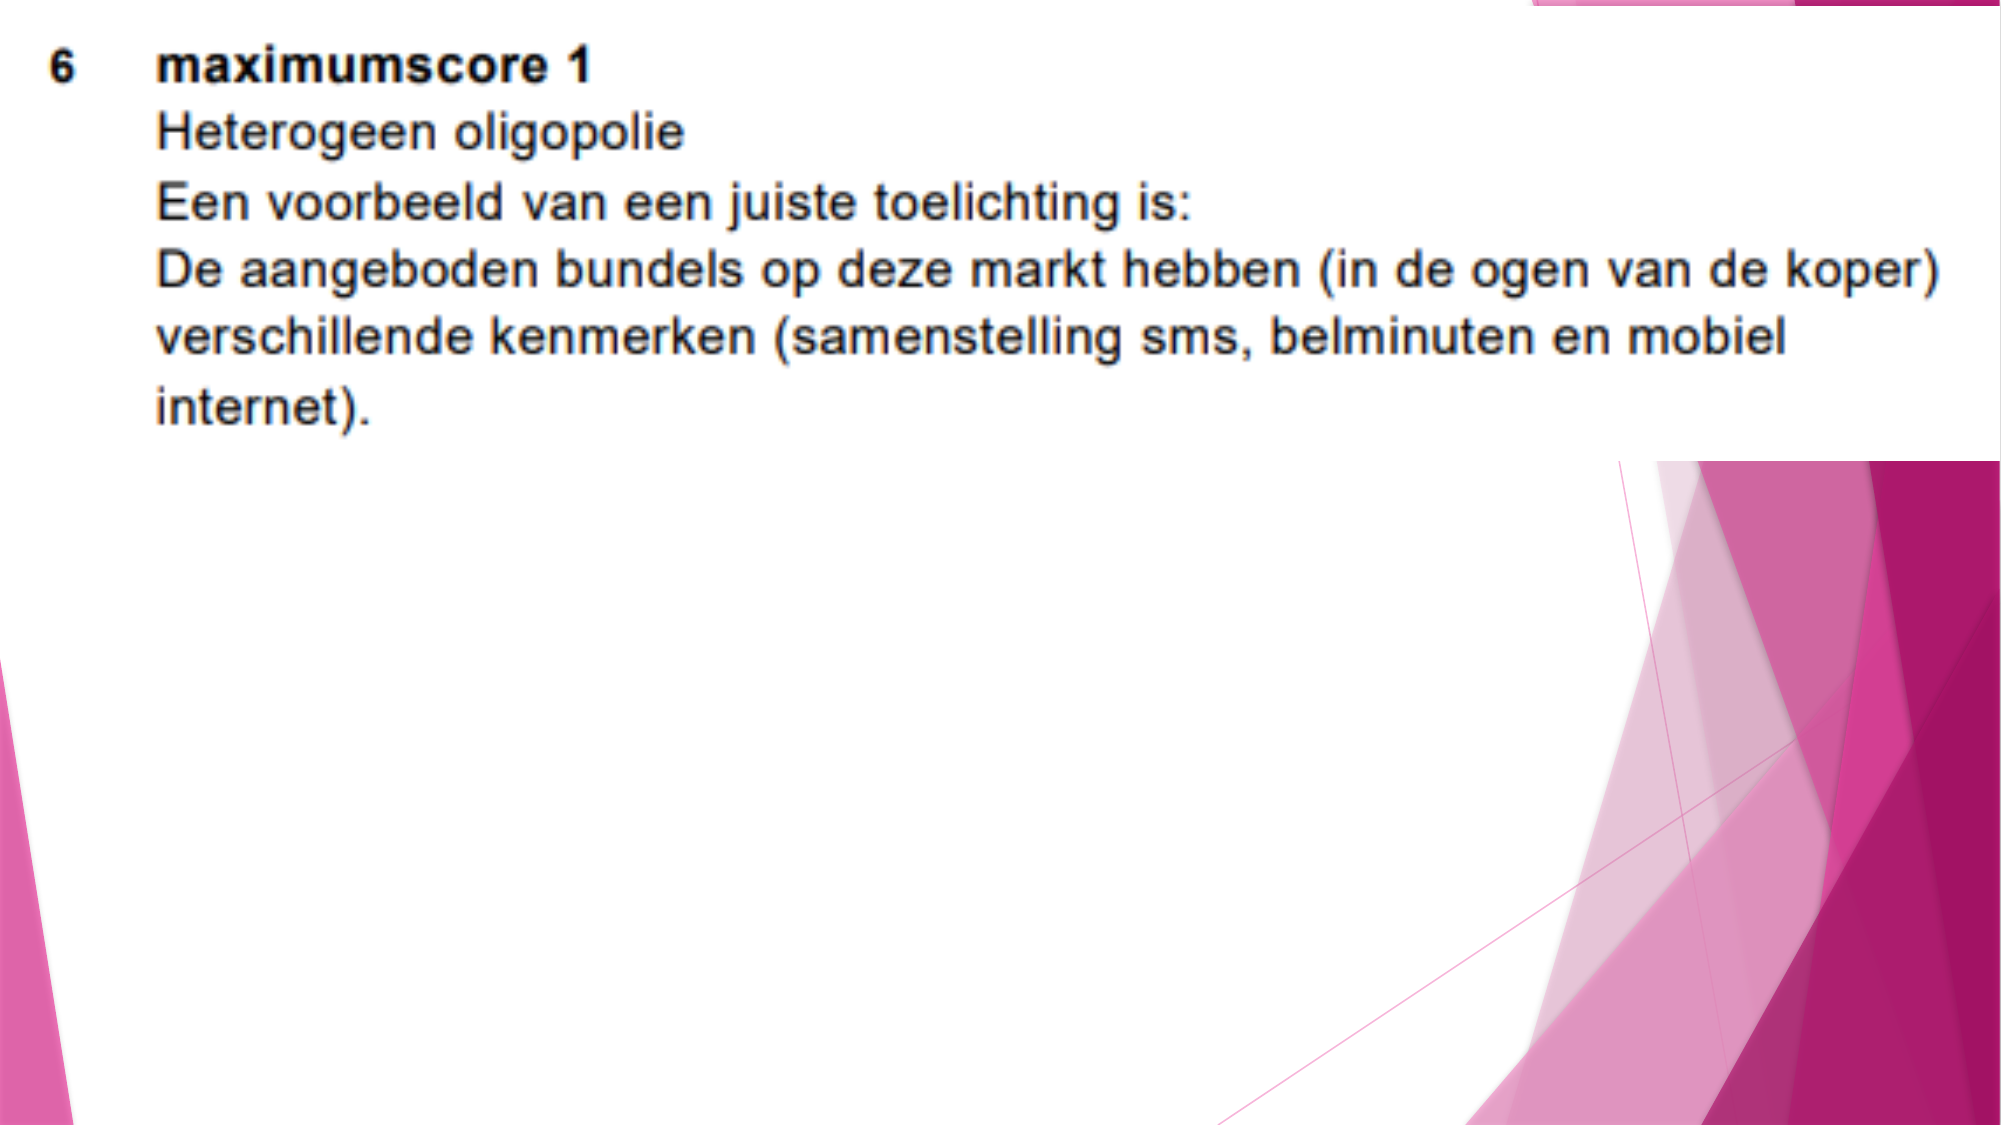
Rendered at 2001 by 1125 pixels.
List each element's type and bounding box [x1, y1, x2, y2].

picture [0, 6, 2000, 461]
